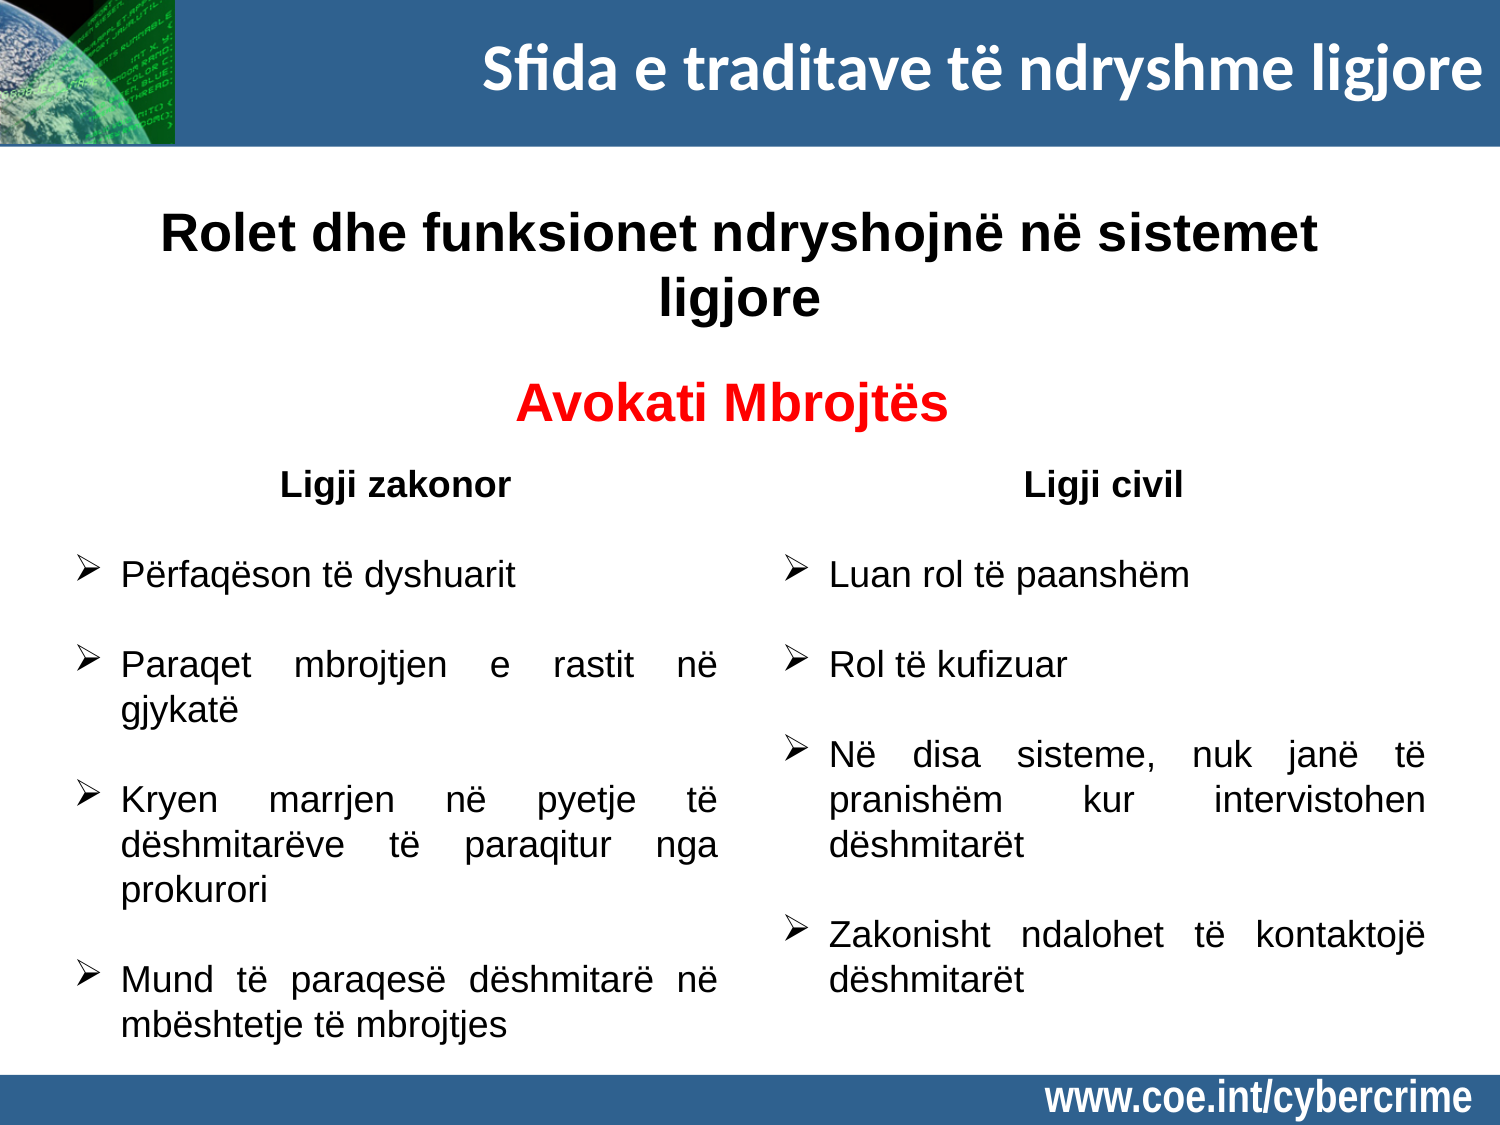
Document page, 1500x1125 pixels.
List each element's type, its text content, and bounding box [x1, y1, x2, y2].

text_box Ligji zakonor Përfaqëson të dyshuarit Paraqet mbrojtjen e rastit në gjykatë Kryen marrjen në pyetje të dëshmitarëve të paraqitur nga prokurori Mund të paraqesë dëshmitarë në mbështetje të mbrojtjes [58, 452, 733, 1053]
text_box Sfida e traditave të ndryshme ligjore [177, 0, 1500, 149]
text_box Rolet dhe funksionet ndryshojnë në sistemet ligjore Avokati Mbrojtës [100, 190, 1380, 440]
text_box Ligji civil Luan rol të paanshëm Rol të kufizuar Në disa sisteme, nuk janë të pranishëm kur intervistohen dëshmitarët Zakonisht ndalohet të kontaktojë dëshmitarët [767, 452, 1441, 1008]
text_box www.coe.int/cybercrime [1030, 1059, 1500, 1125]
text_box [0, 1073, 1030, 1125]
picture [0, 0, 175, 144]
